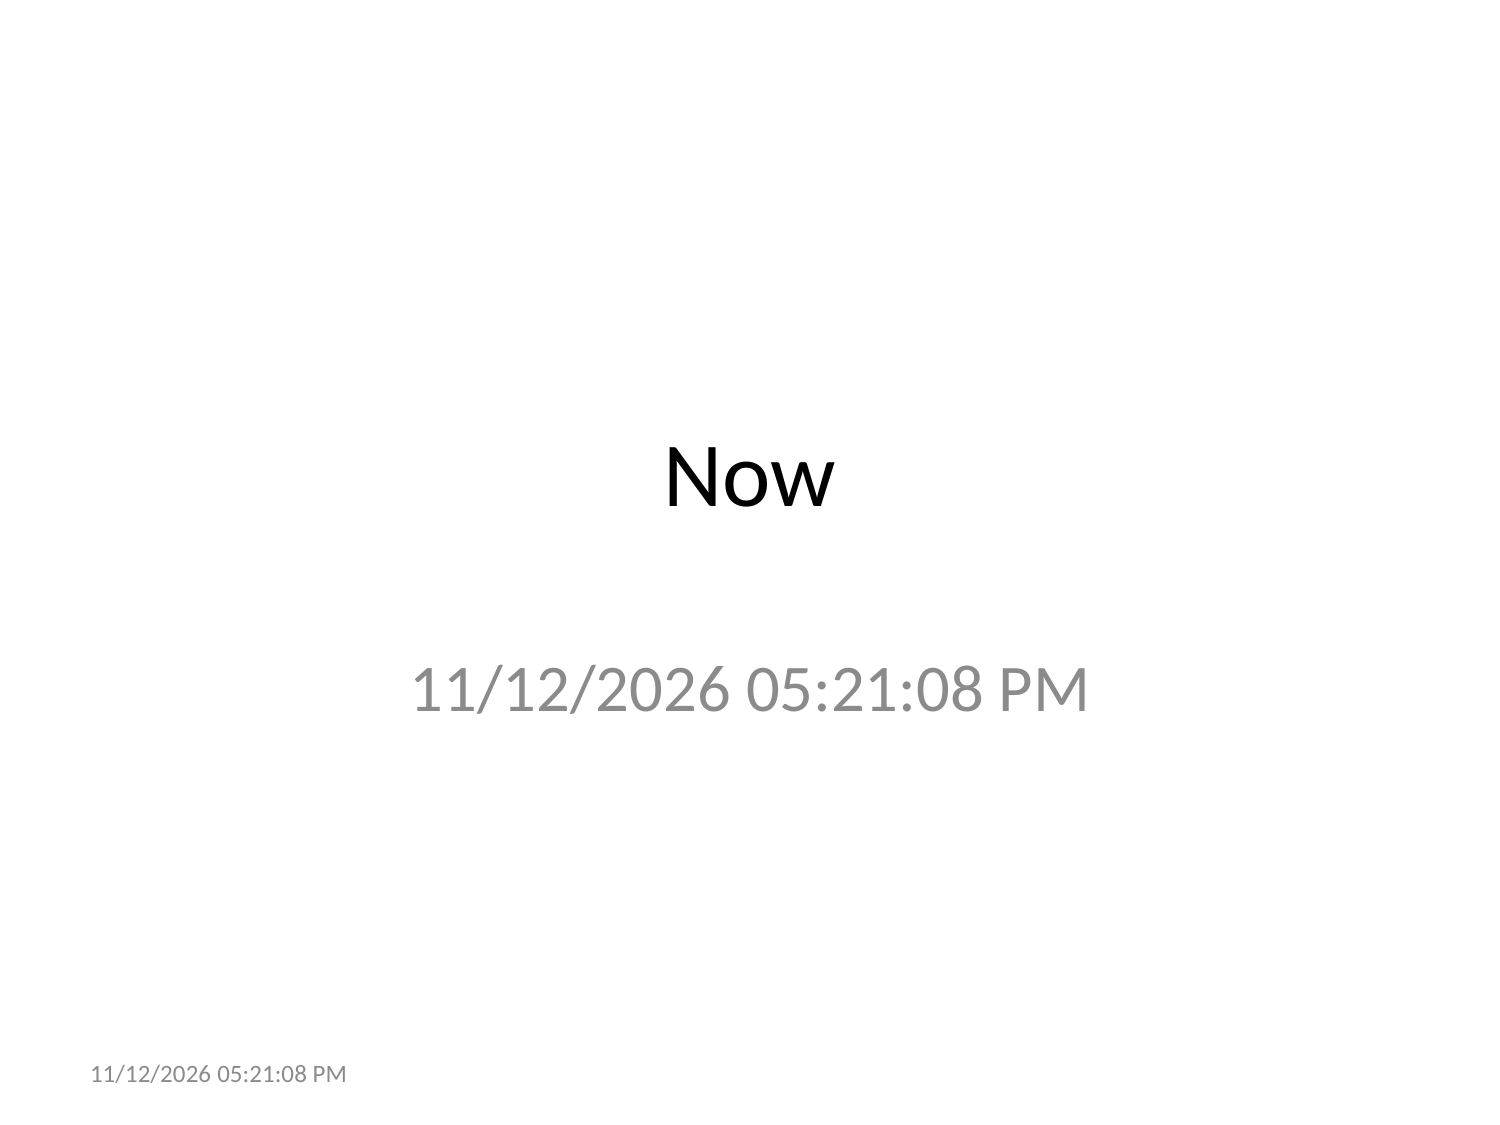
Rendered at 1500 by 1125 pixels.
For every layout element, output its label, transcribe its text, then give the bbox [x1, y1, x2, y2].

subtitle 2011-12-19 10:20:04 AM [225, 637, 1275, 925]
title Now [112, 349, 1388, 591]
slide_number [75, 1042, 425, 1103]
